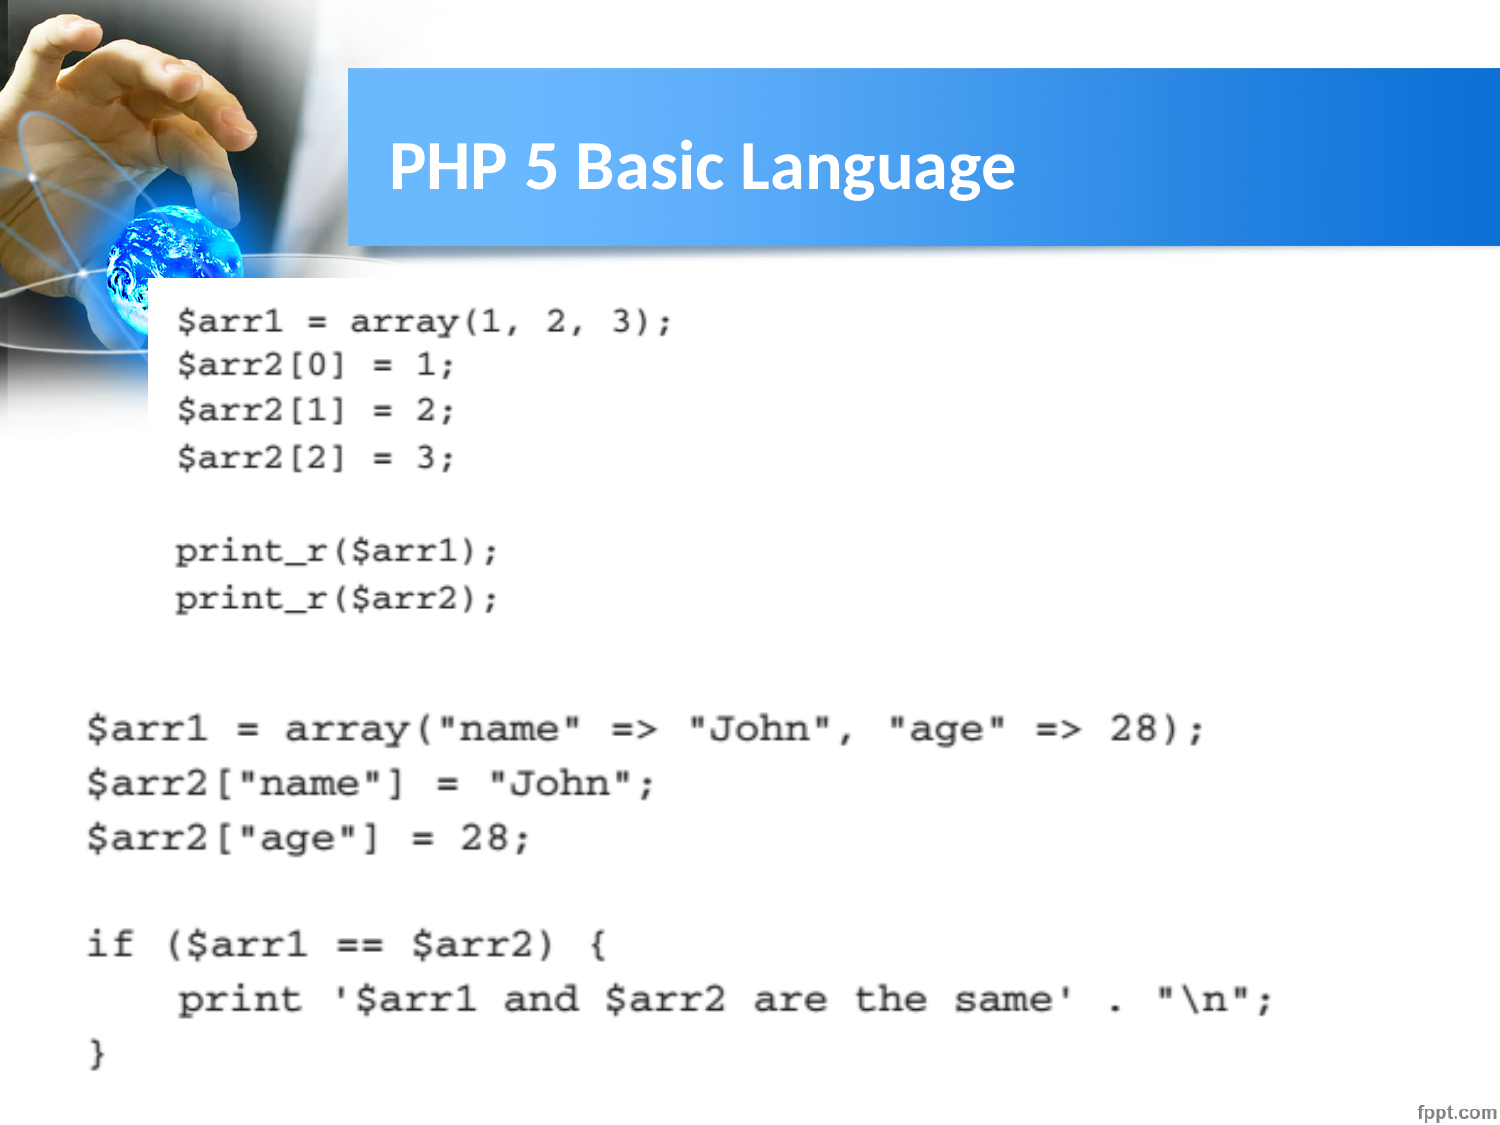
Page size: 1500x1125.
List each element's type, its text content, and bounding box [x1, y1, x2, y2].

picture [0, 0, 1500, 1125]
title PHP 5 Basic Language [374, 111, 1452, 212]
